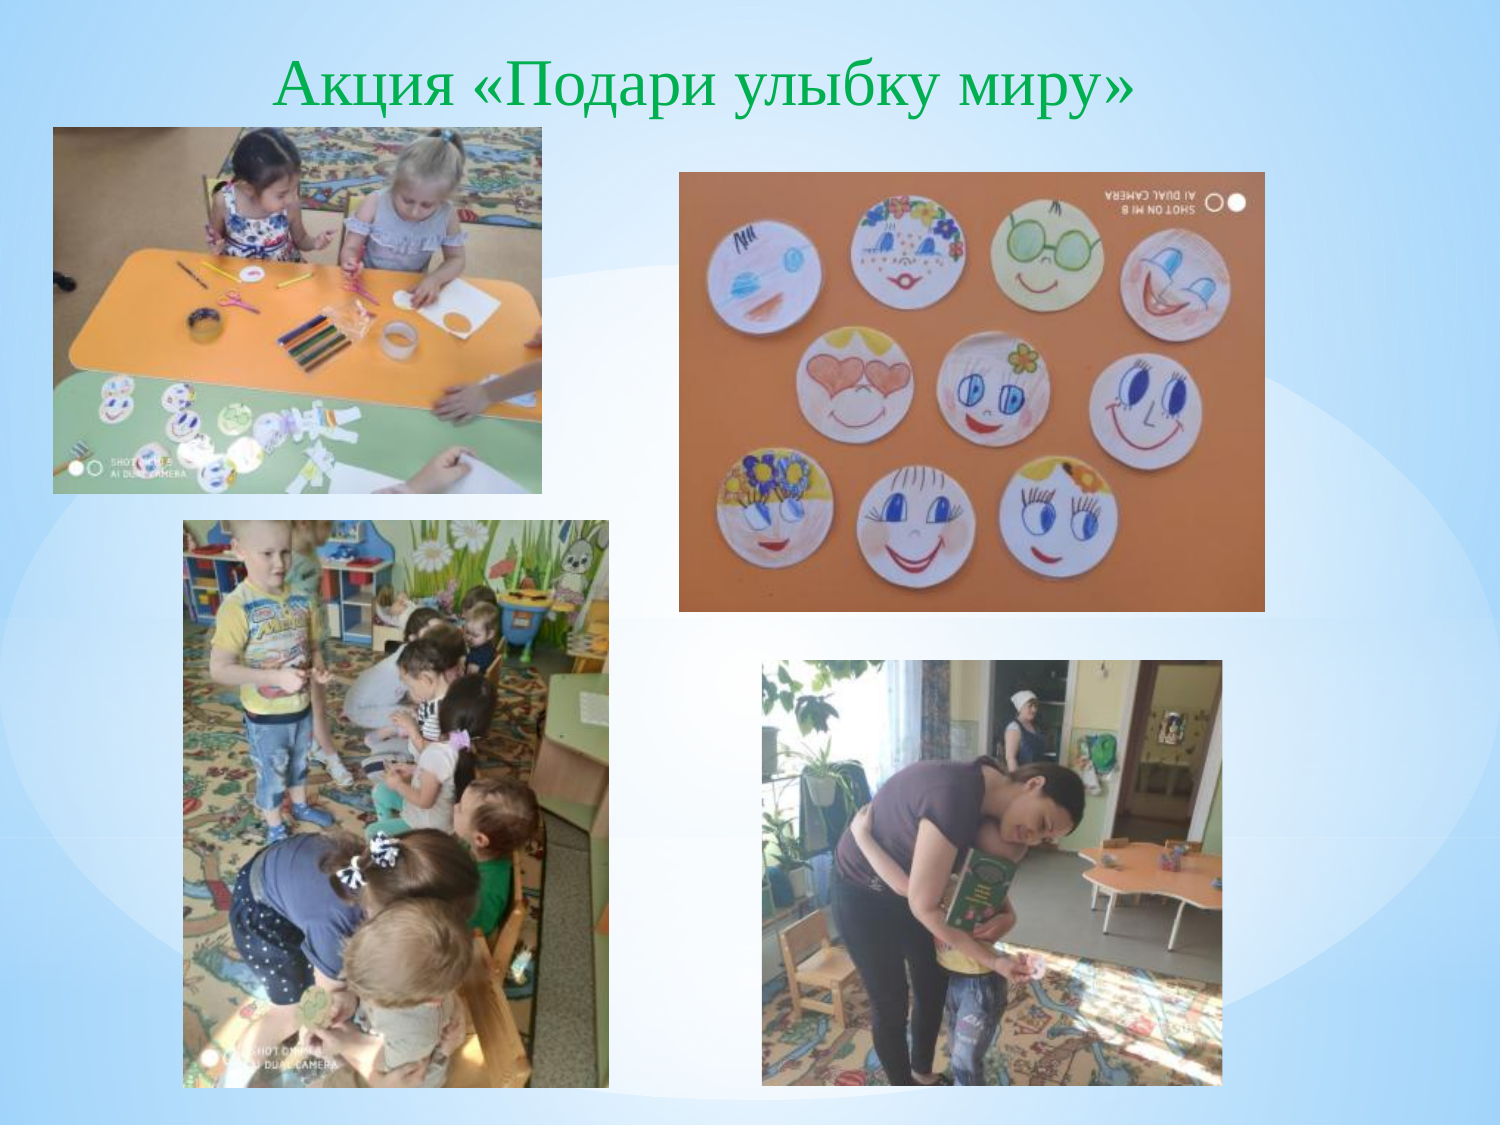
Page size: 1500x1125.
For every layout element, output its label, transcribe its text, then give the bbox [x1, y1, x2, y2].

picture [678, 172, 1265, 612]
picture [183, 520, 610, 1088]
picture [52, 127, 542, 495]
text_box Акция «Подари улыбку миру» [257, 31, 1153, 126]
picture [761, 659, 1223, 1086]
